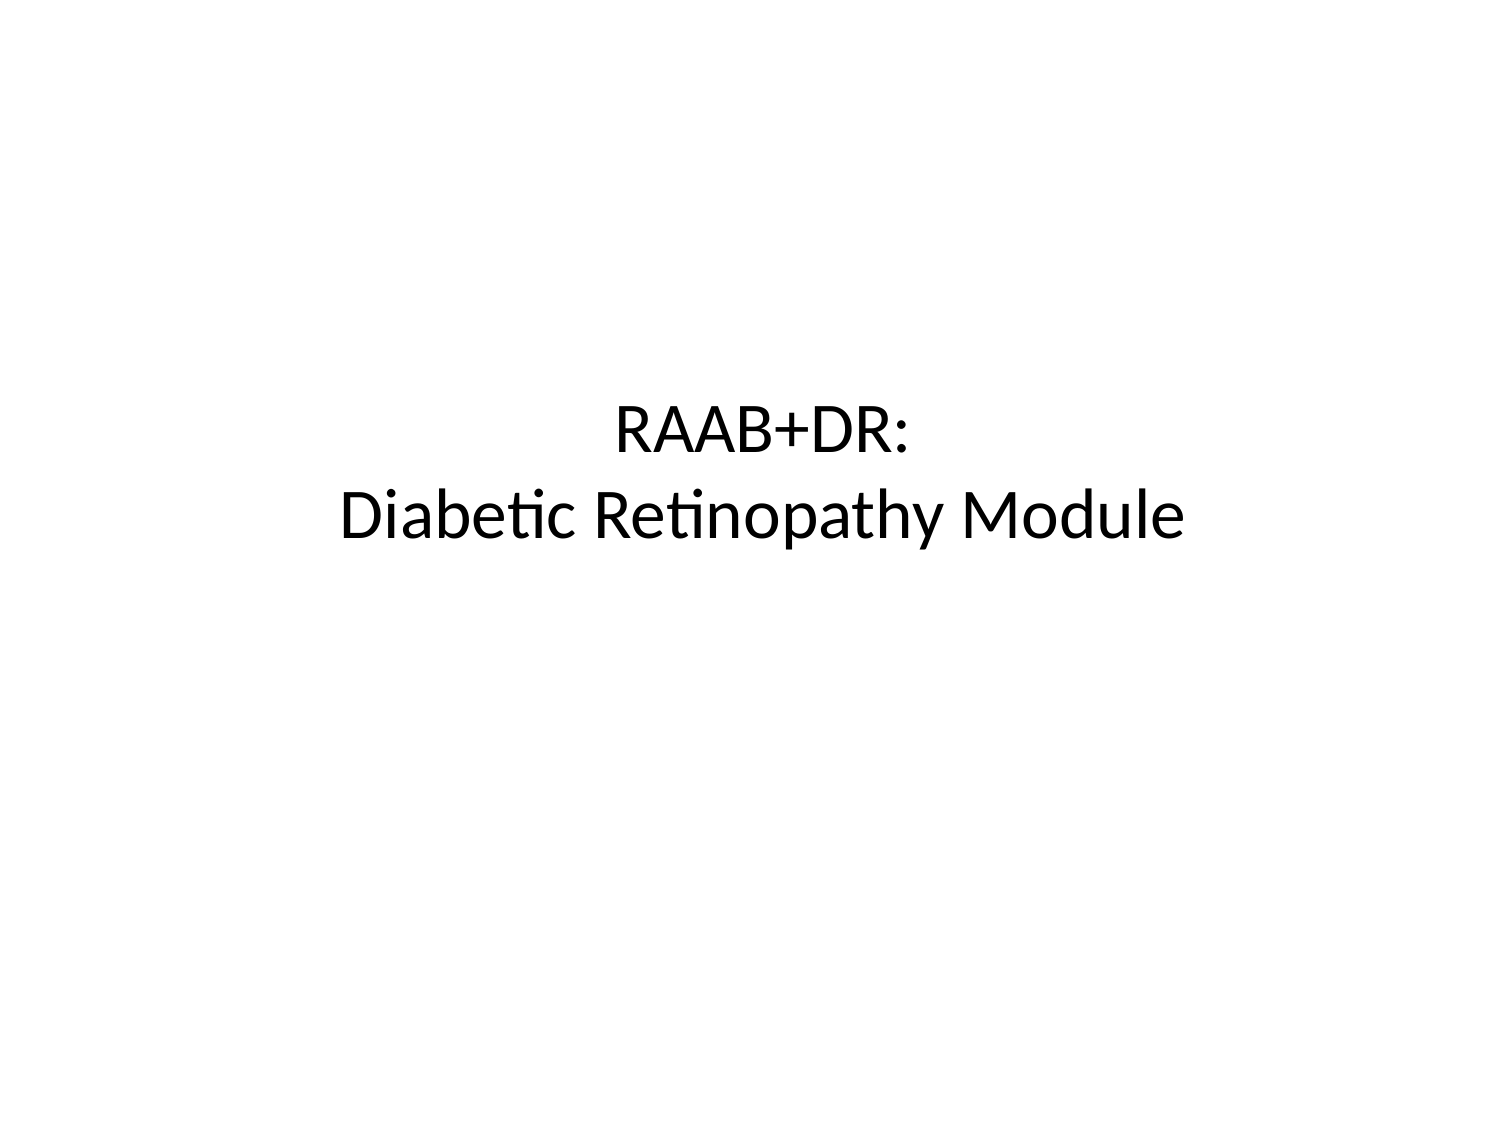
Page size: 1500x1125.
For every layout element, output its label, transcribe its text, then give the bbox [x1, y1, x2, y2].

title RAAB+DR: Diabetic Retinopathy Module [88, 373, 1439, 562]
